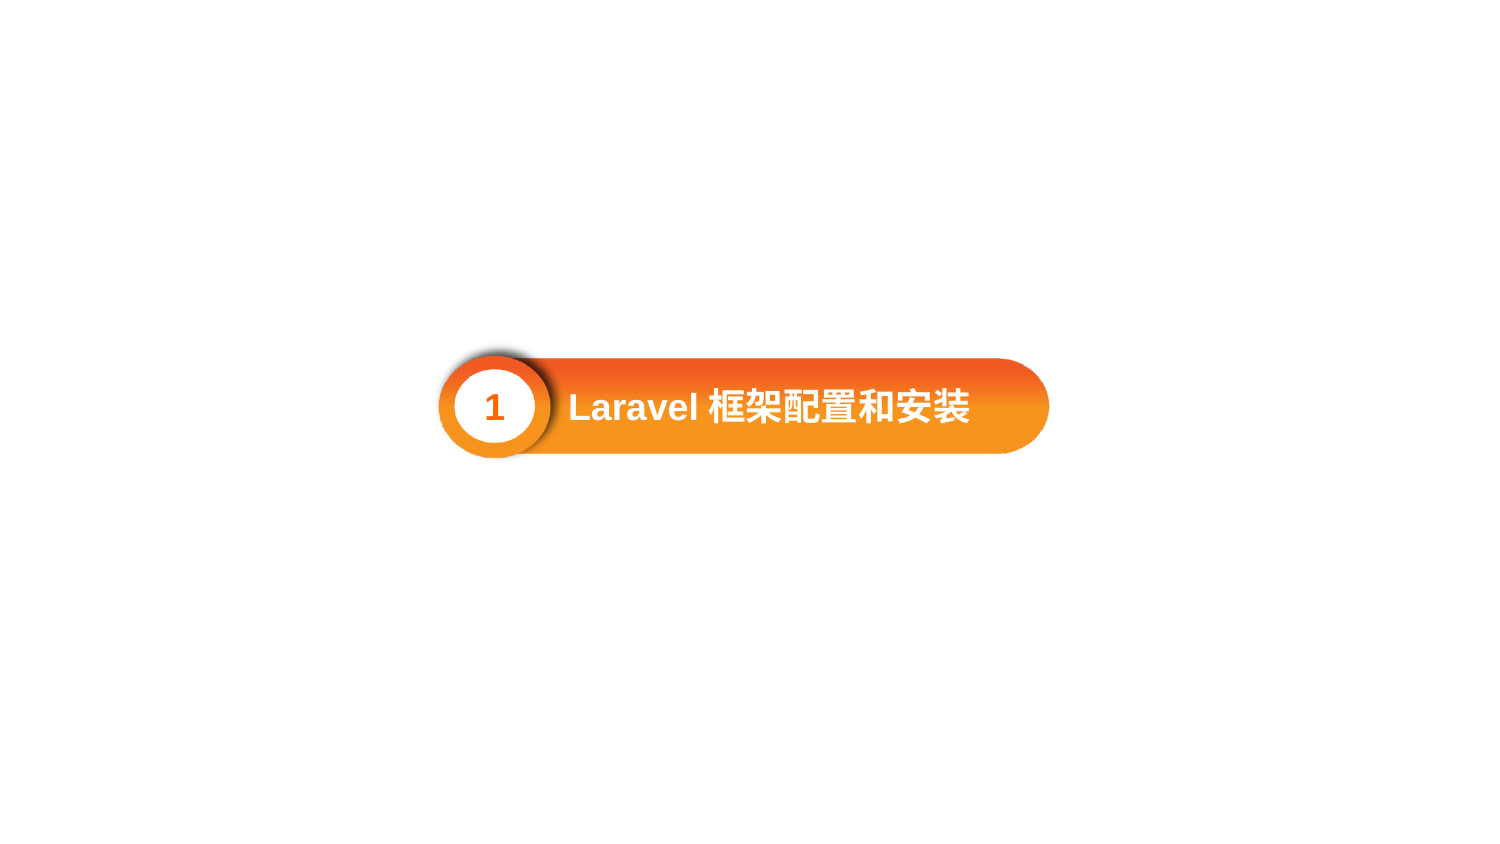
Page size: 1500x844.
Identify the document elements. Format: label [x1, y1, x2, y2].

picture [365, 318, 1098, 498]
